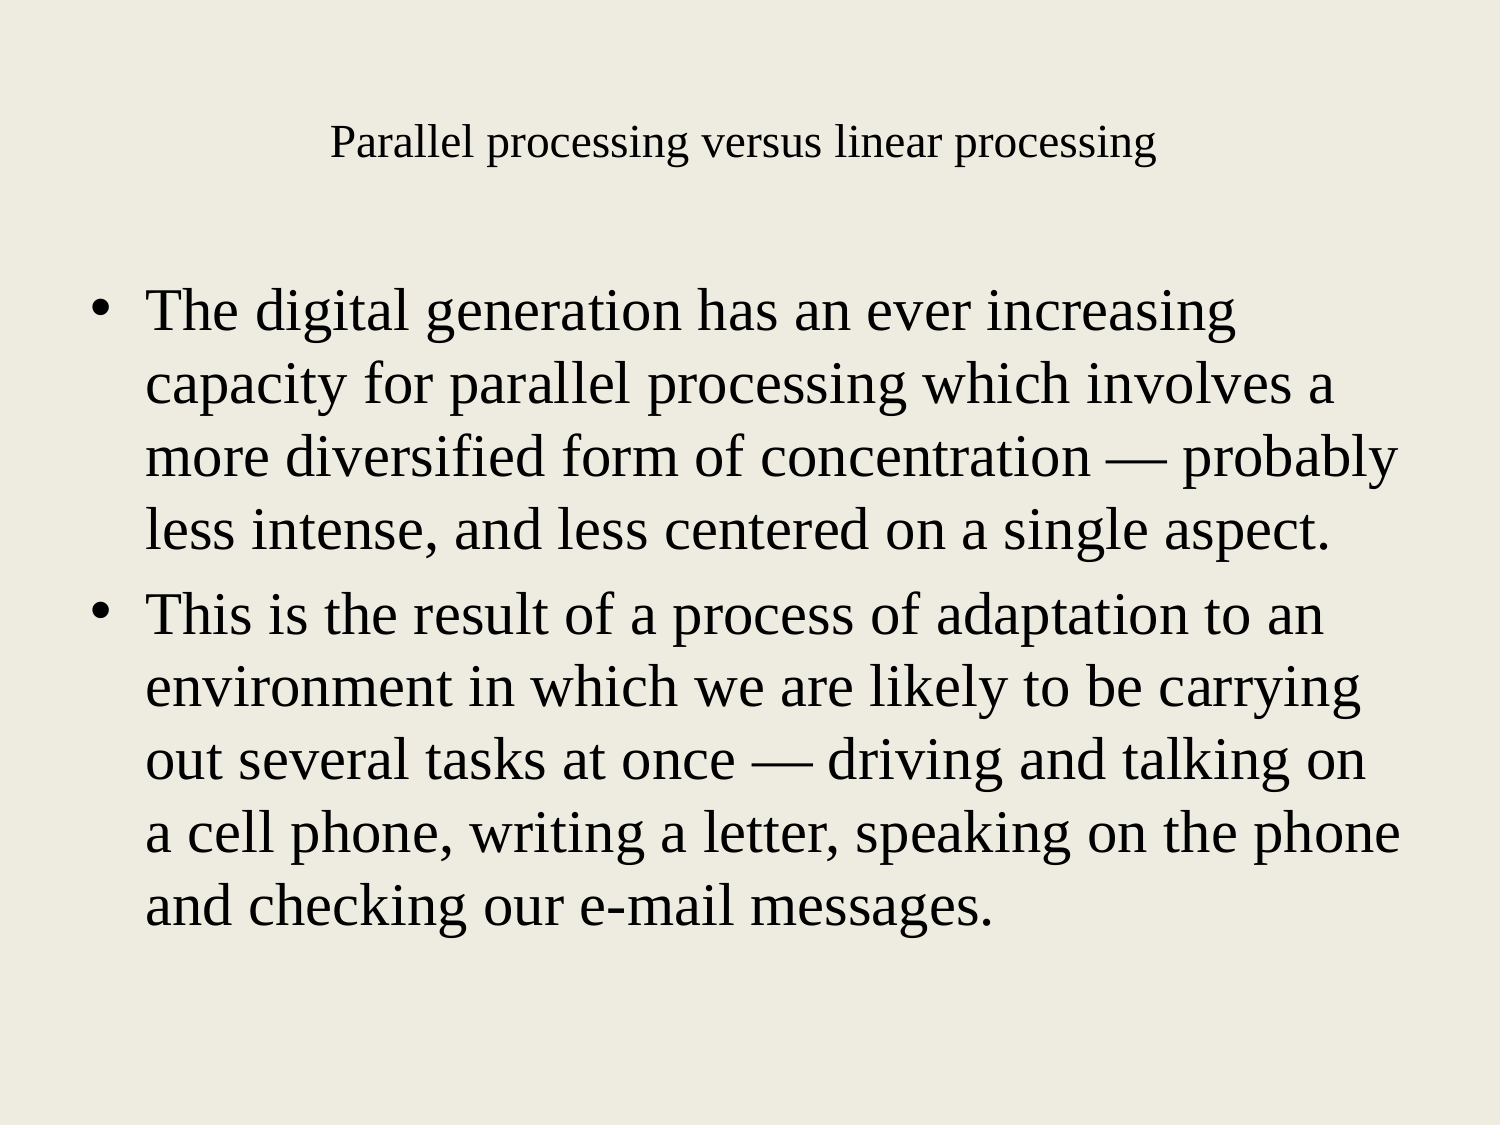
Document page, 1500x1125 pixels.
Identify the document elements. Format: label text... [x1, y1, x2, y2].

title Parallel processing versus linear processing [75, 45, 1425, 233]
list The digital generation has an ever increasing capacity for parallel processing which involves a more diversified form of concentration — probably less intense, and less centered on a single aspect. This is the result of a process of adaptation to an environment in which we are likely to be carrying out several tasks at once — driving and talking on a cell phone, writing a letter, speaking on the phone and checking our e-mail messages. [75, 262, 1425, 1005]
